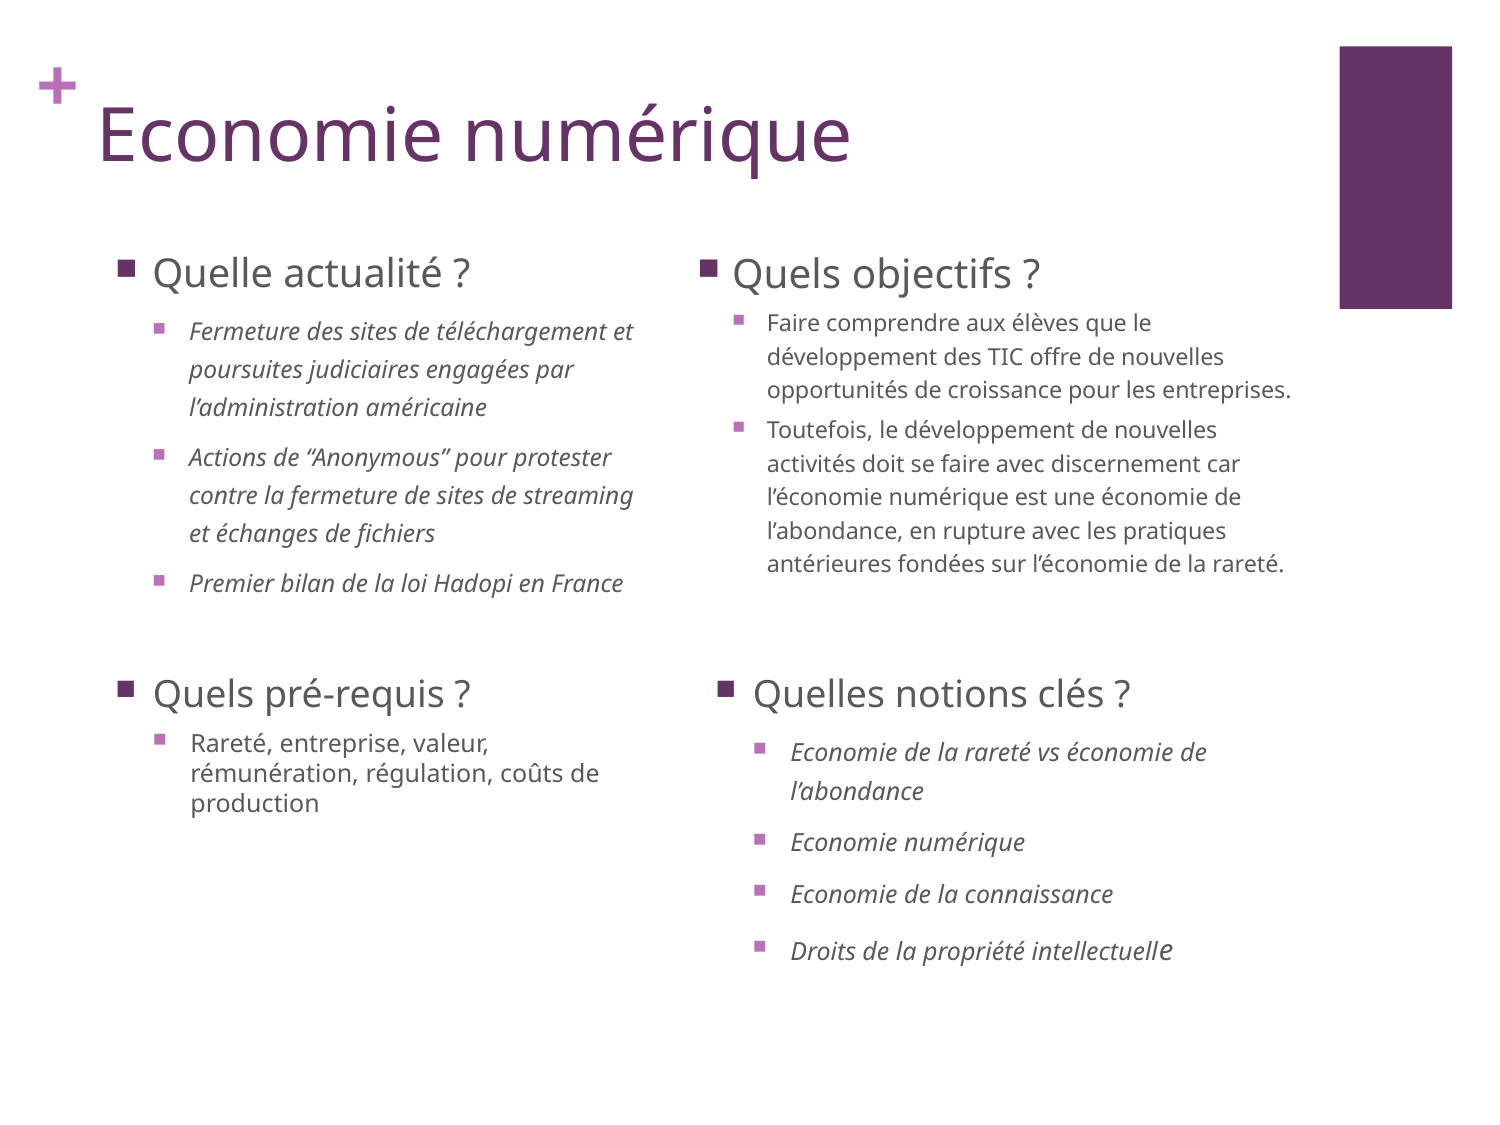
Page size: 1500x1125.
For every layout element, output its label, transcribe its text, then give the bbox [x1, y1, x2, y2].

list Quelles notions clés ? Economie de la rareté vs économie de l’abondance Economie numérique Economie de la connaissance Droits de la propriété intellectuelle [700, 662, 1301, 985]
list Quels pré-requis ? Rareté, entreprise, valeur, rémunération, régulation, coûts de production [100, 662, 641, 985]
list Quels objectifs ? Faire comprendre aux élèves que le développement des TIC offre de nouvelles opportunités de croissance pour les entreprises. Toutefois, le développement de nouvelles activités doit se faire avec discernement car l’économie numérique est une économie de l’abondance, en rupture avec les pratiques antérieures fondées sur l’économie de la rareté. [682, 240, 1322, 636]
title Economie numérique [81, 79, 1322, 263]
list Quelle actualité ? Fermeture des sites de téléchargement et poursuites judiciaires engagées par l’administration américaine Actions de “Anonymous” pour protester contre la fermeture de sites de streaming et échanges de fichiers Premier bilan de la loi Hadopi en France [100, 240, 656, 610]
